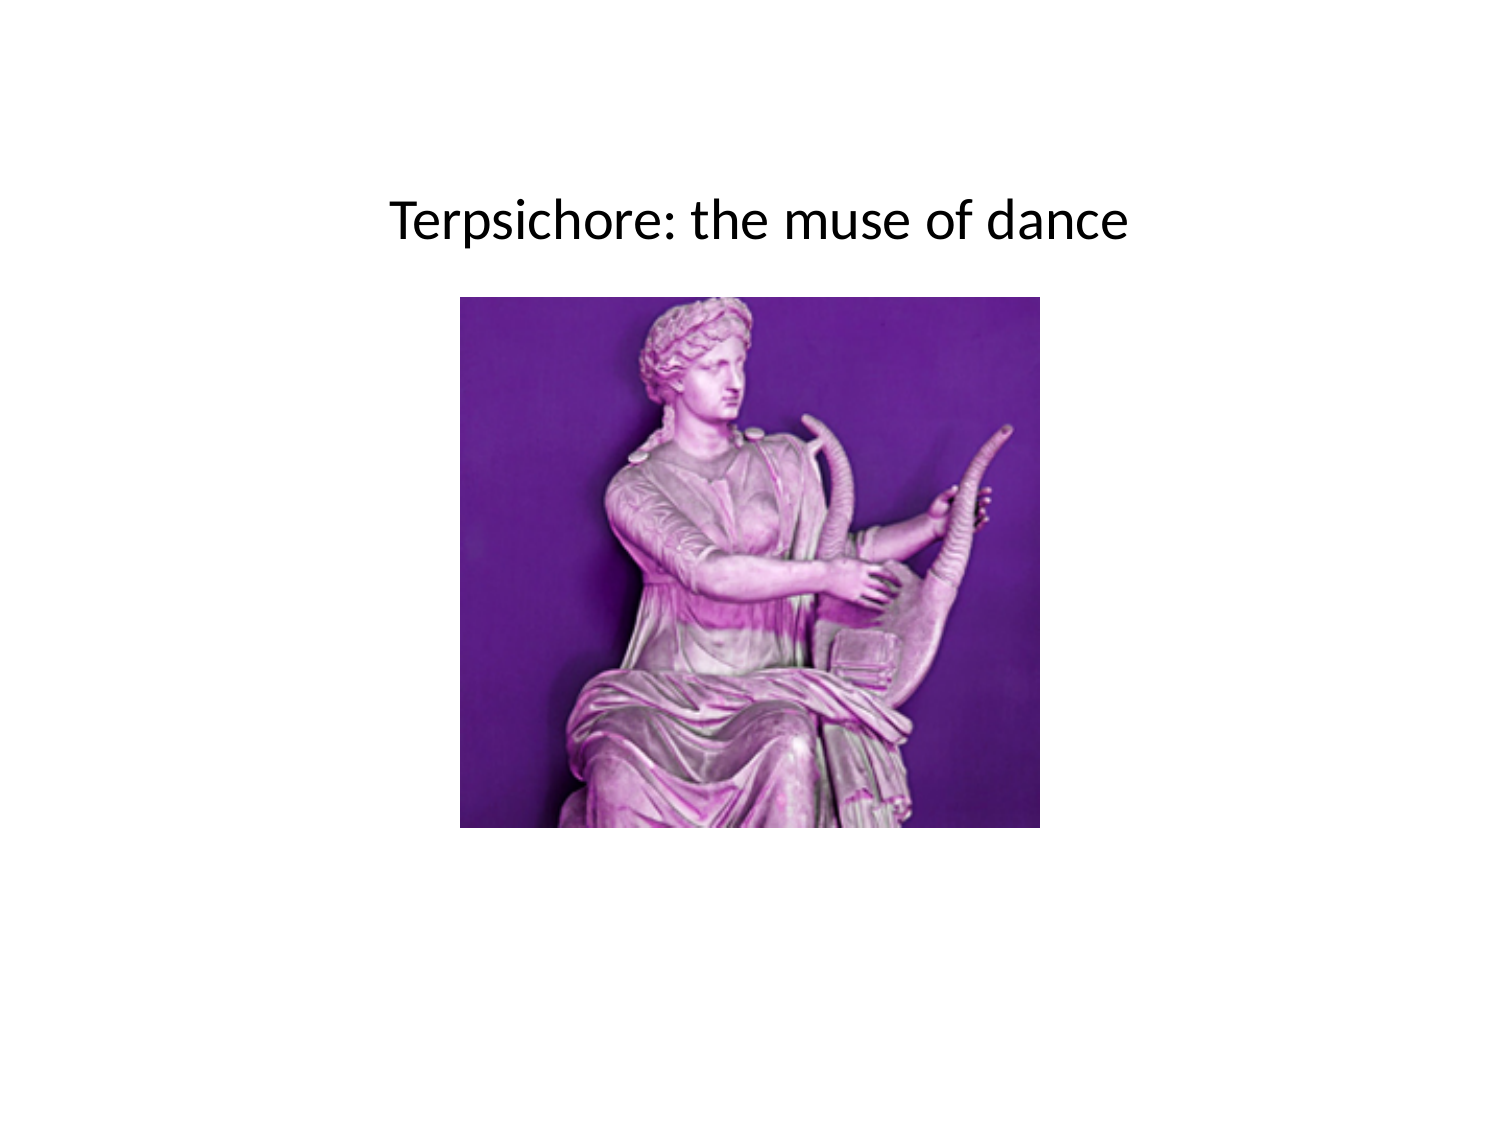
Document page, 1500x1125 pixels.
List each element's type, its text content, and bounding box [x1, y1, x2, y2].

text_box Terpsichore: the muse of dance [374, 173, 1159, 259]
picture [460, 297, 1040, 828]
